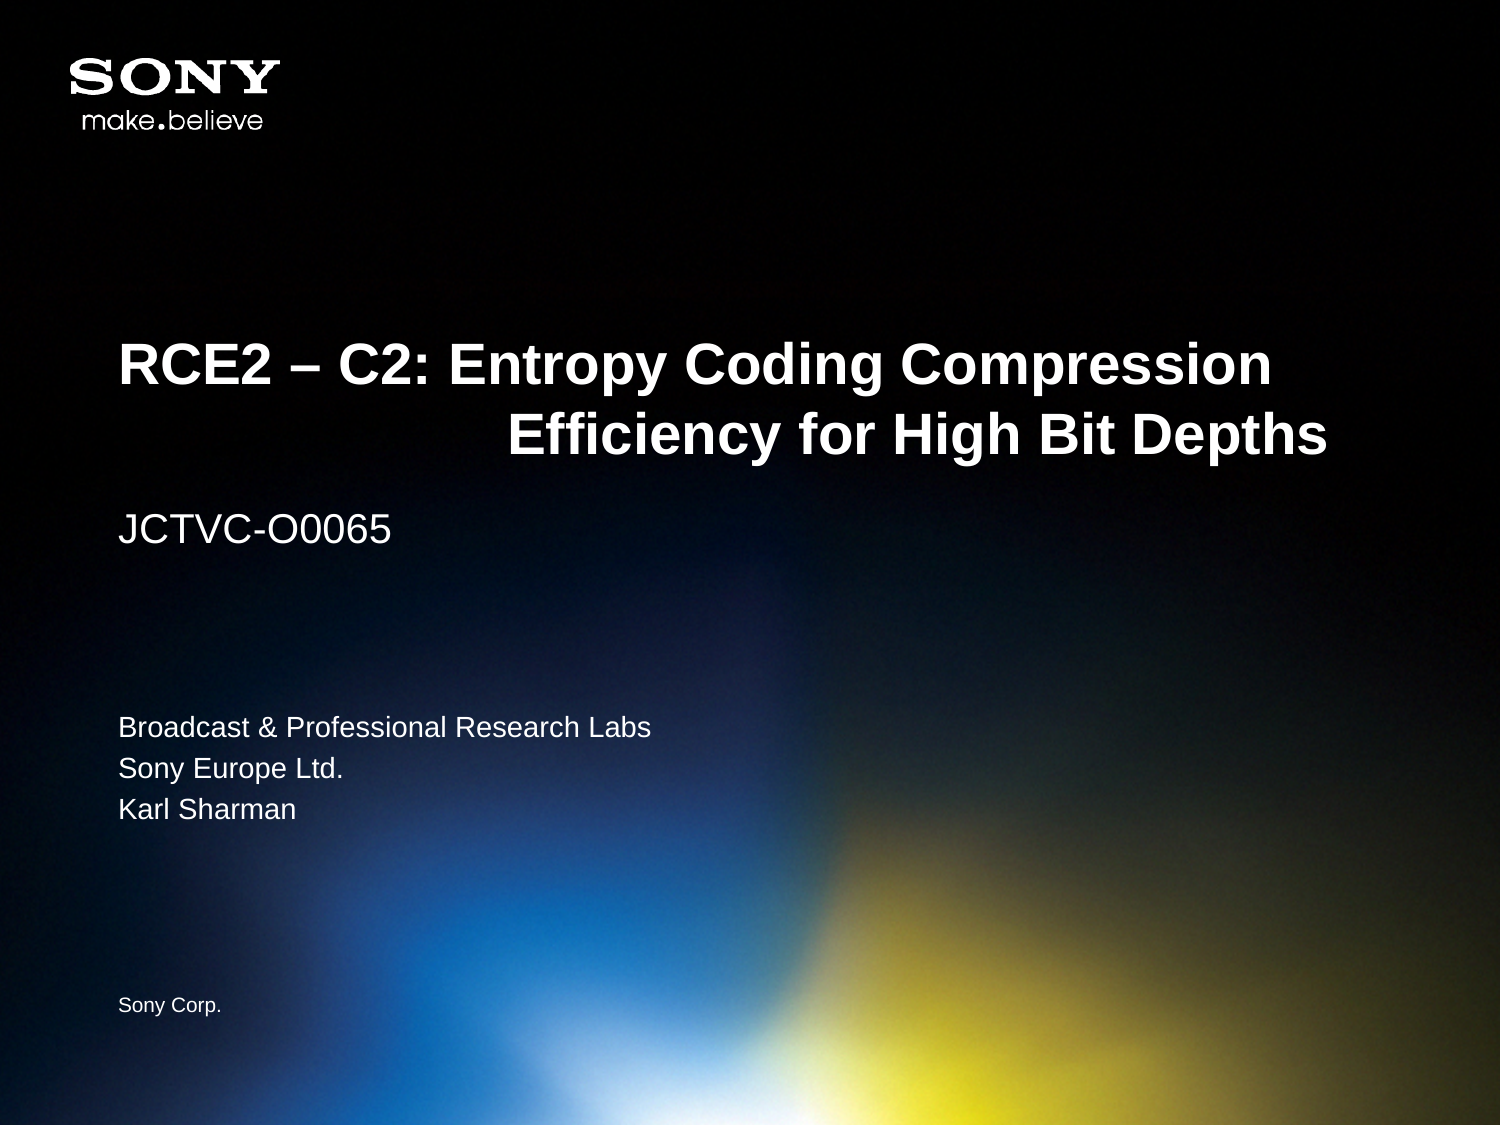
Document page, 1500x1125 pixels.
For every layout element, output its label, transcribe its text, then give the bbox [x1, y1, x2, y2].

subtitle JCTVC-O0065 [118, 501, 1382, 573]
list Sony Corp. [118, 992, 1382, 1052]
list Broadcast & Professional Research Labs Sony Europe Ltd. Karl Sharman [118, 708, 1382, 868]
title RCE2 – C2: Entropy Coding Compression Efficiency for High Bit Depths [118, 234, 1425, 467]
picture [0, 0, 1500, 1125]
